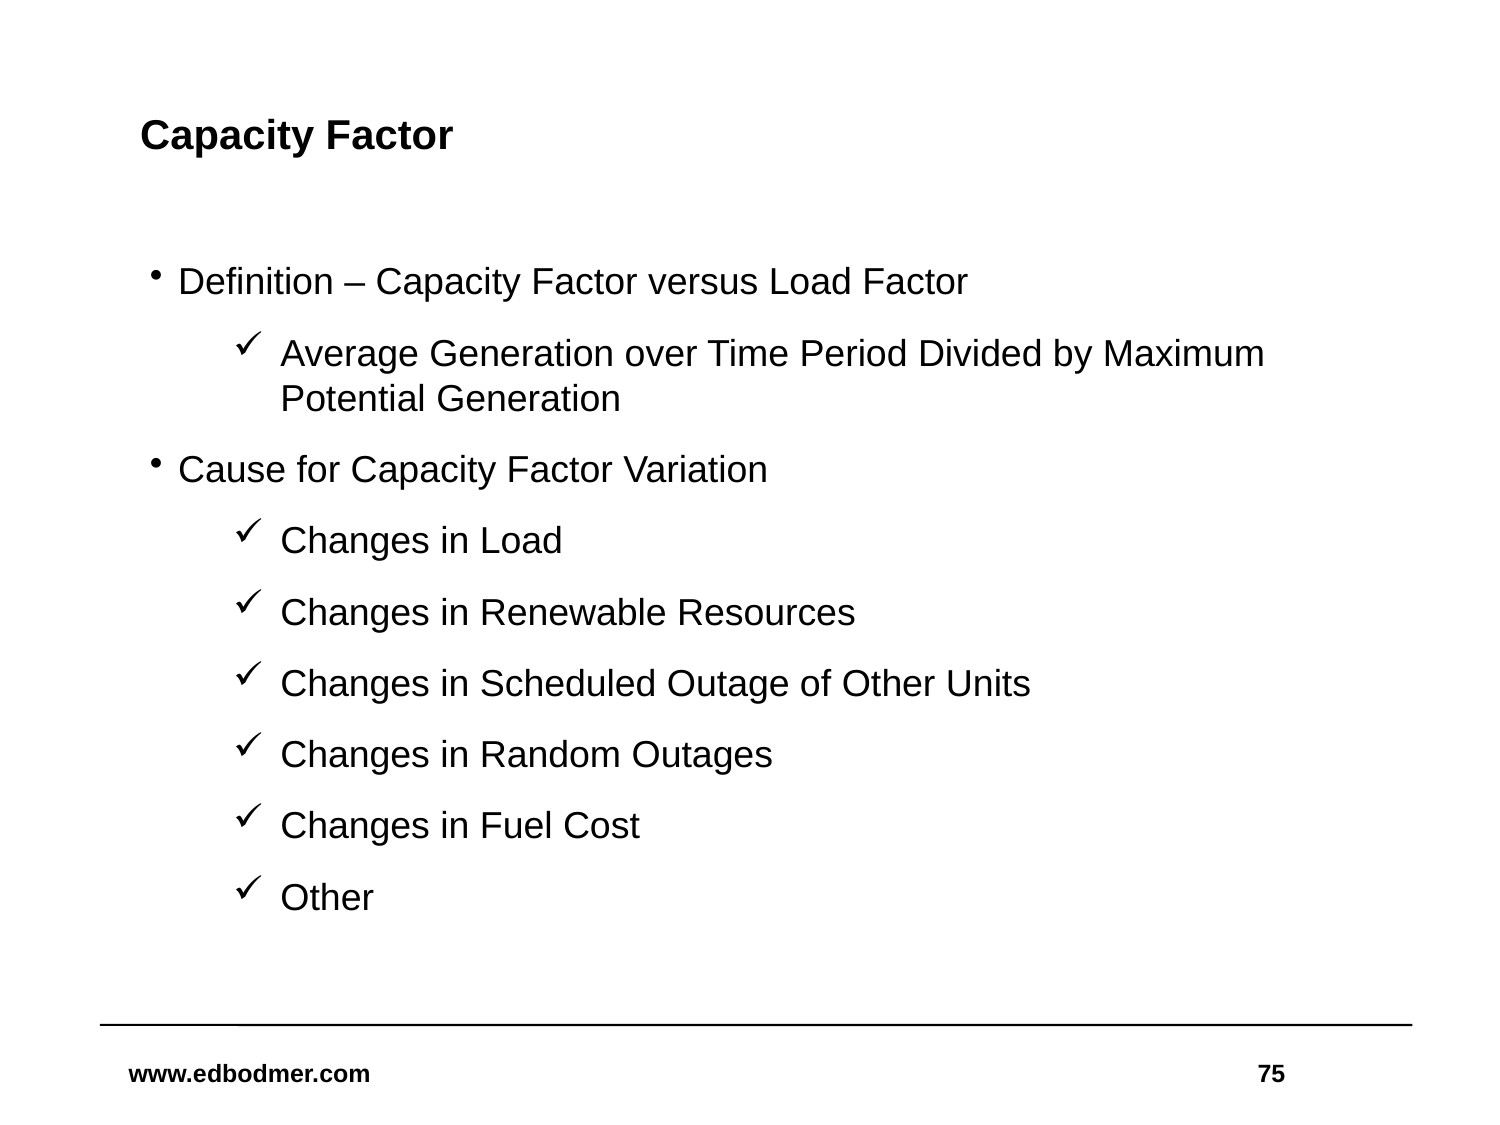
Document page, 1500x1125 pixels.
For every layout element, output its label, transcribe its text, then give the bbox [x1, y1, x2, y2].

title Capacity Factor [125, 99, 1288, 225]
list Definition – Capacity Factor versus Load Factor Average Generation over Time Period Divided by Maximum Potential Generation Cause for Capacity Factor Variation Changes in Load Changes in Renewable Resources Changes in Scheduled Outage of Other Units Changes in Random Outages Changes in Fuel Cost Other [125, 249, 1375, 1000]
